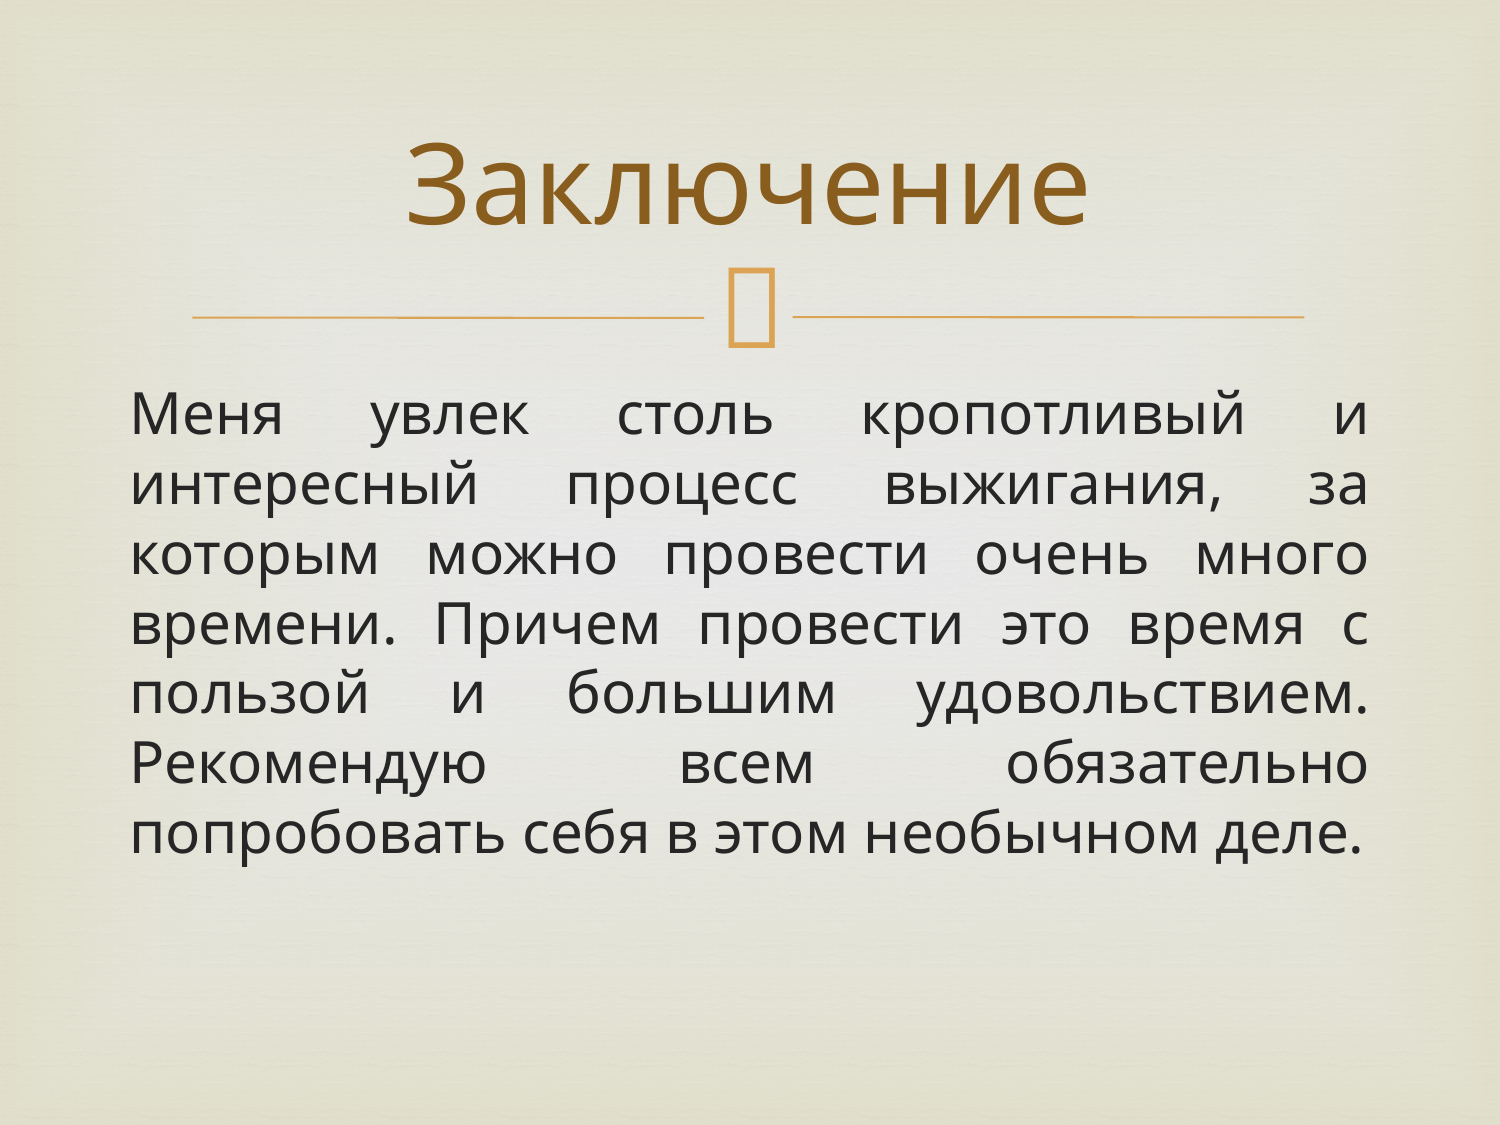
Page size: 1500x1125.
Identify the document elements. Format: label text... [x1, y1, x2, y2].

list Меня увлек столь кропотливый и интересный процесс выжигания, за которым можно провести очень много времени. Причем провести это время с пользой и большим удовольствием. Рекомендую всем обязательно попробовать себя в этом необычном деле. [114, 368, 1386, 1005]
title Заключение [112, 93, 1386, 267]
